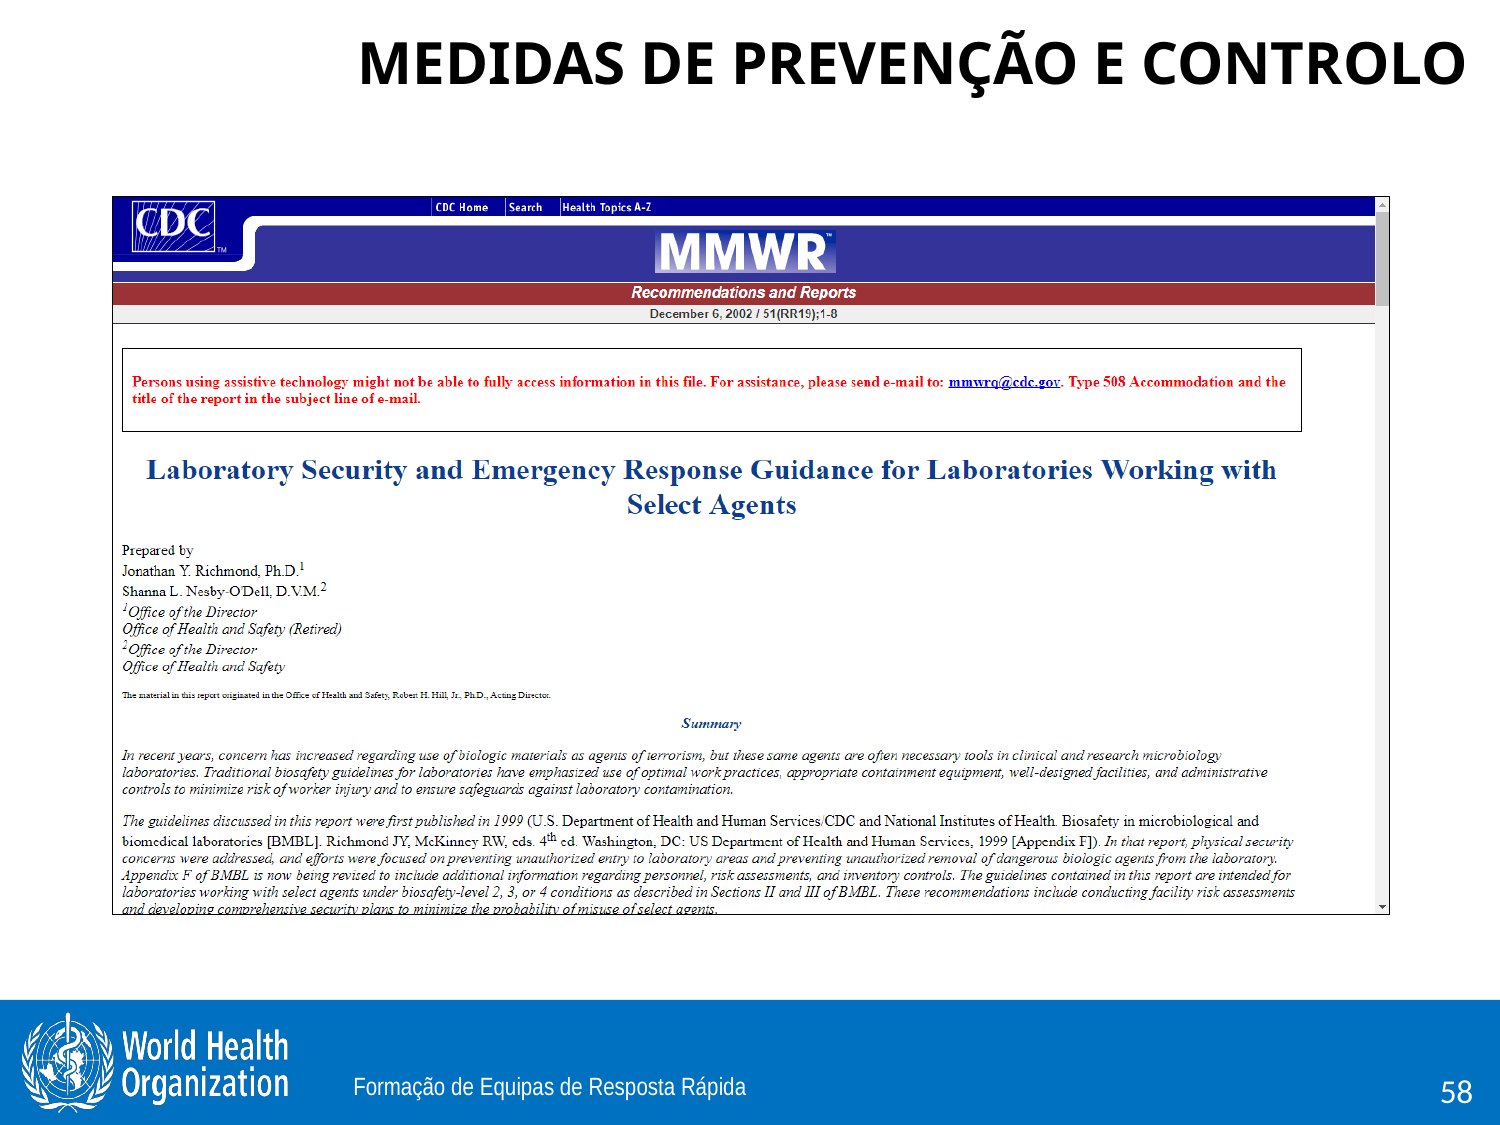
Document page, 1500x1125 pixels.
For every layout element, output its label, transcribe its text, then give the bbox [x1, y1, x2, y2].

picture [21, 1012, 288, 1113]
text_box MEDIDAS DE PREVENÇÃO E CONTROLO [242, 19, 1483, 104]
picture [111, 195, 1390, 915]
